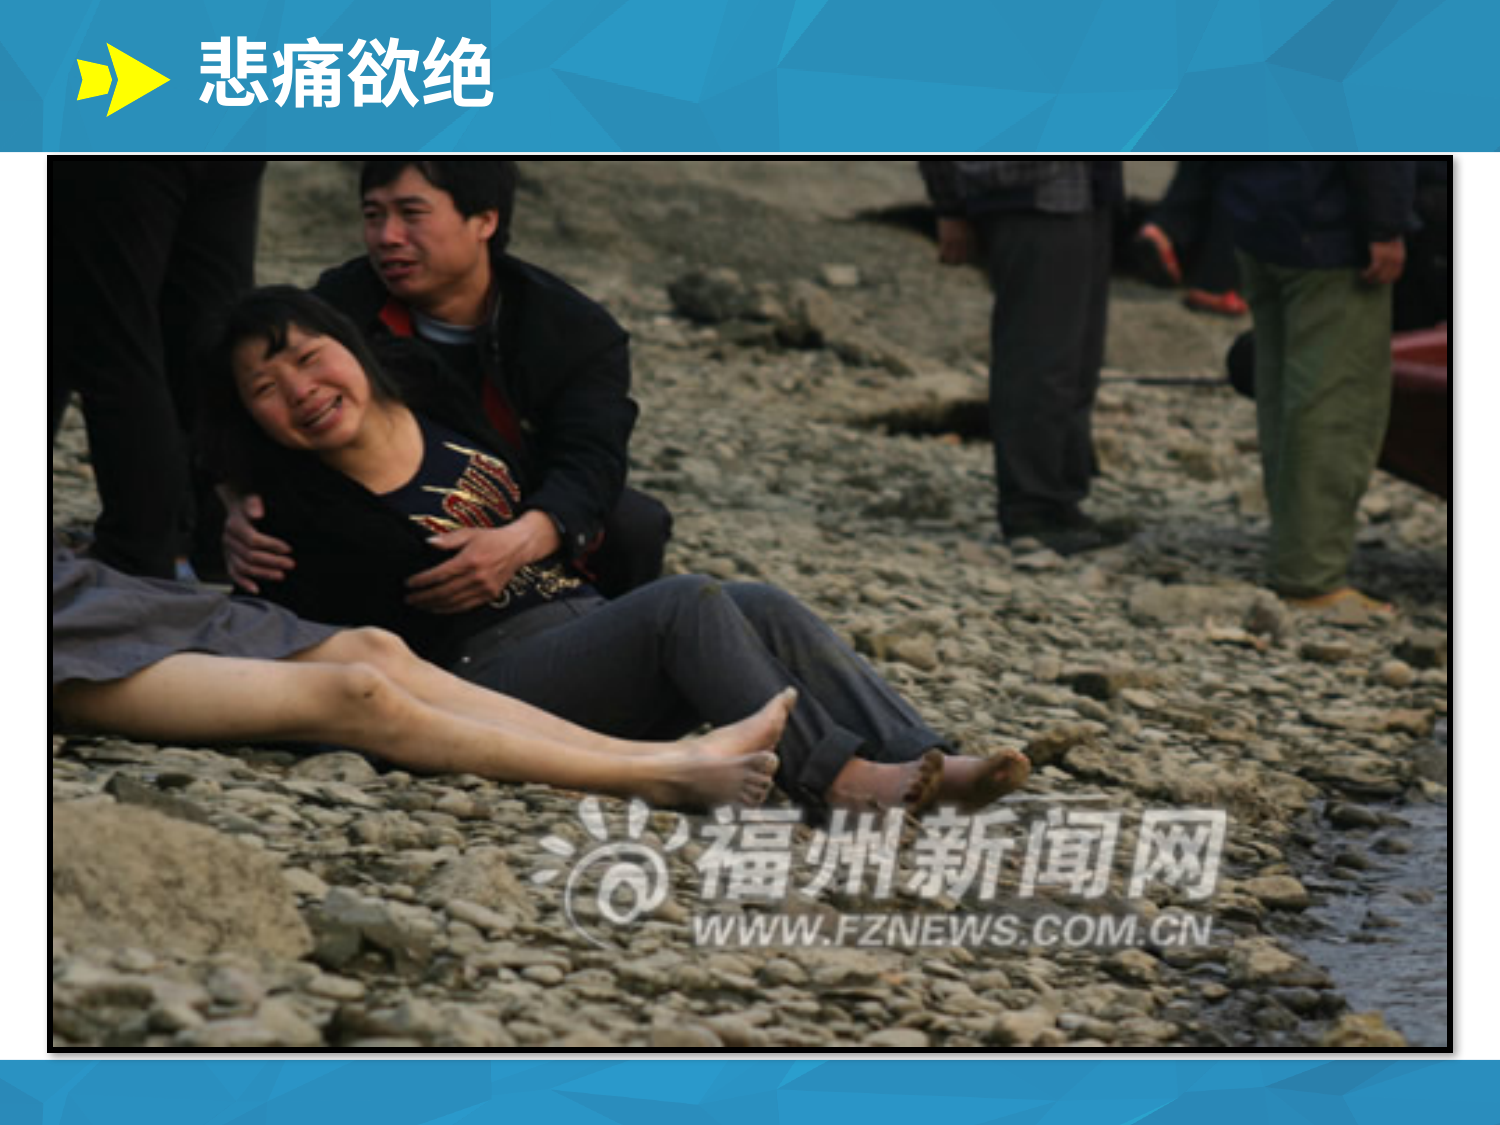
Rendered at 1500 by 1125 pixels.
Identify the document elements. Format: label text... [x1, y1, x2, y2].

picture [52, 160, 1448, 1048]
text_box 悲痛欲绝 [182, 18, 512, 124]
